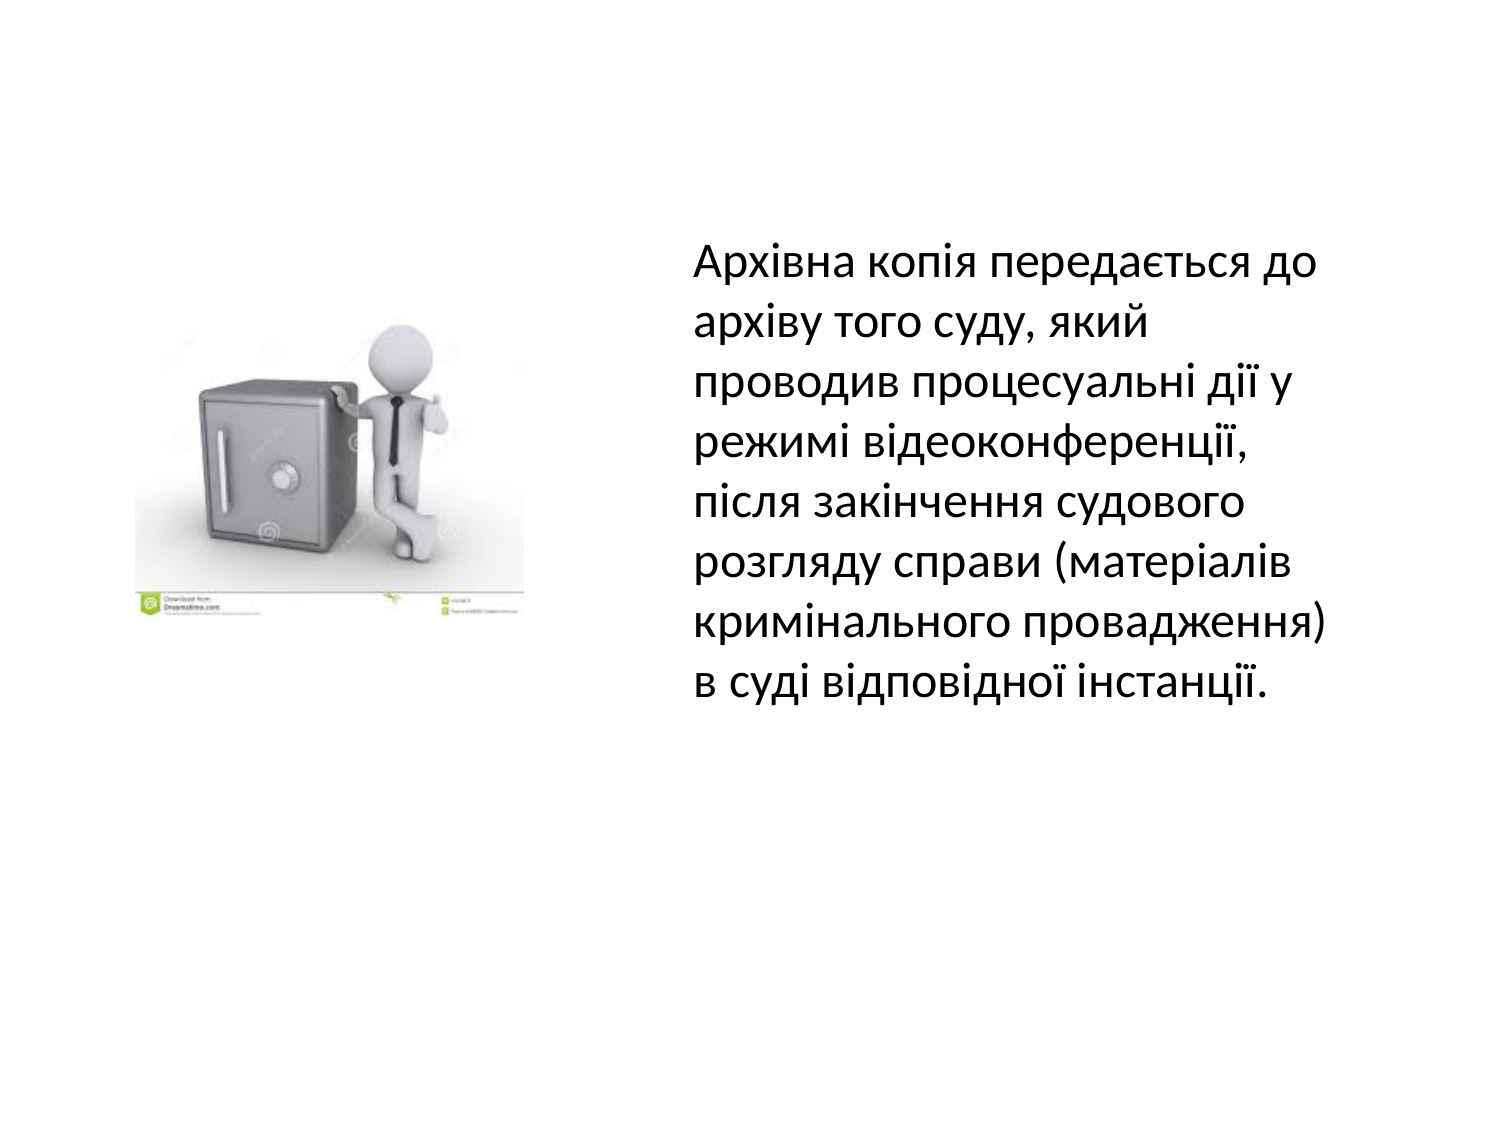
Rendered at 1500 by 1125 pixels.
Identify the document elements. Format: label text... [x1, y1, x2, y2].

text_box Архівна копія передається до архіву того суду, який проводив процесуальні дії у режимі відеоконференції, після закінчення судового розгляду справи (матеріалів кримінального провадження) в суді відповідної інстанції. [679, 219, 1376, 760]
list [135, 302, 524, 621]
